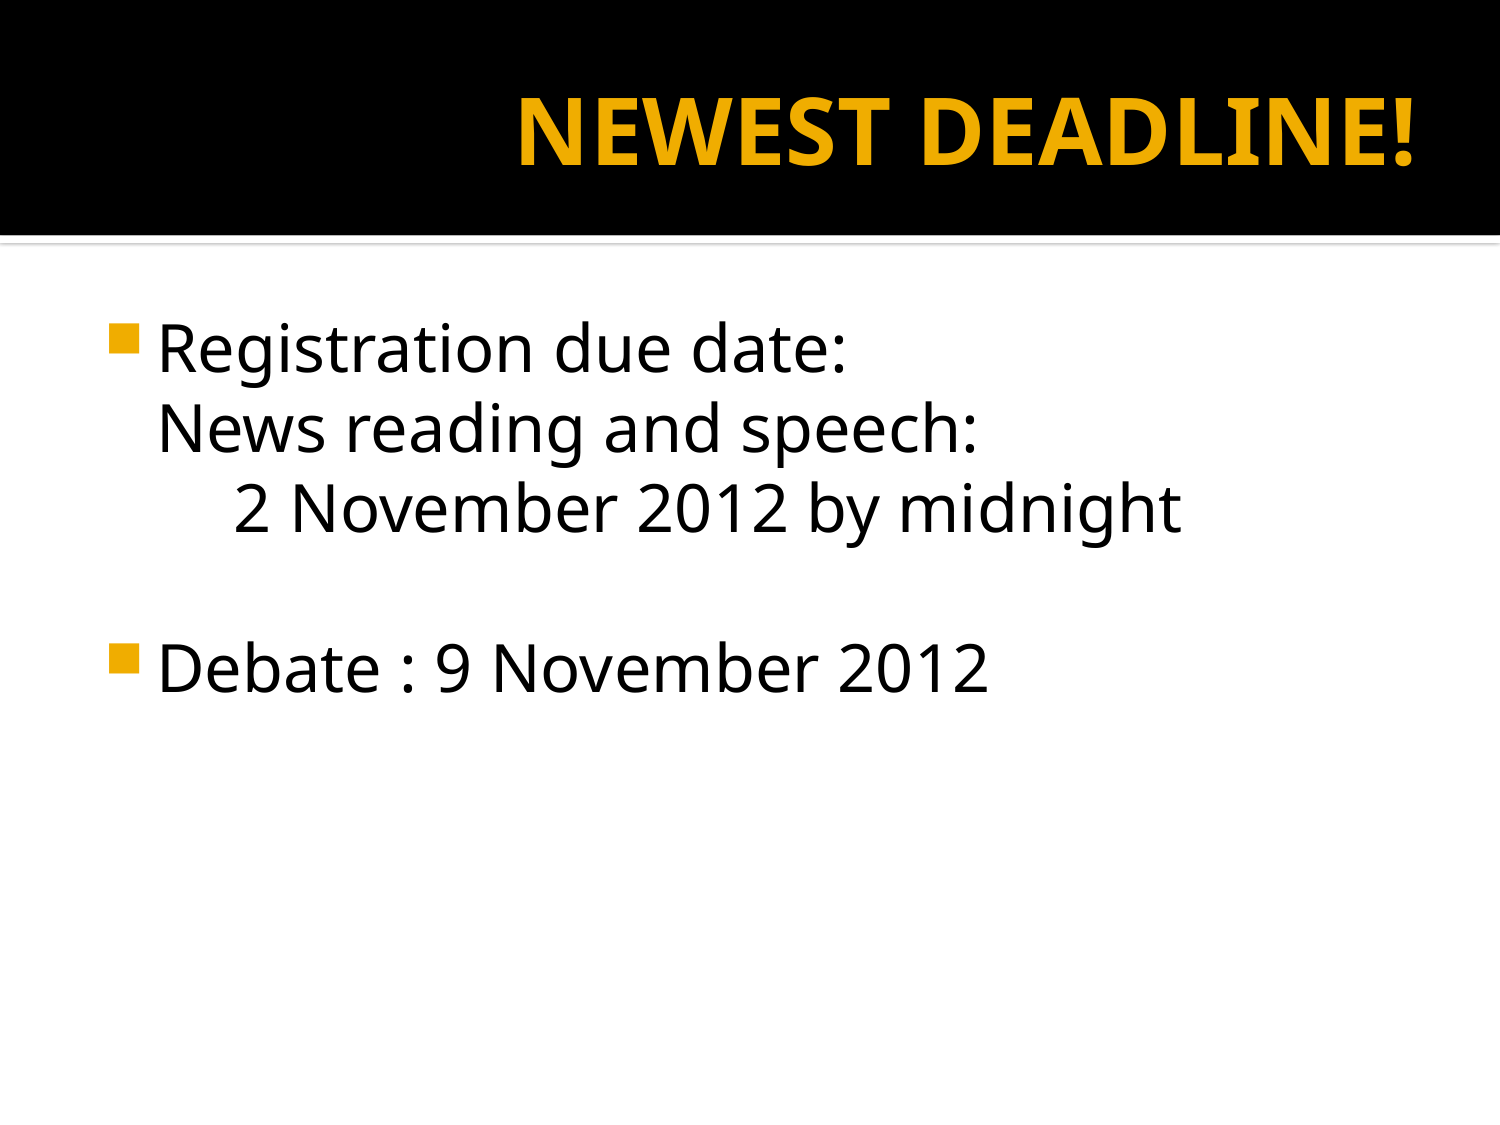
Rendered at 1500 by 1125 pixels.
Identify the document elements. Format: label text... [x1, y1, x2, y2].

title NEWEST DEADLINE! [75, 25, 1425, 231]
list Registration due date: News reading and speech: 2 November 2012 by midnight Debate : 9 November 2012 [75, 291, 1425, 1050]
